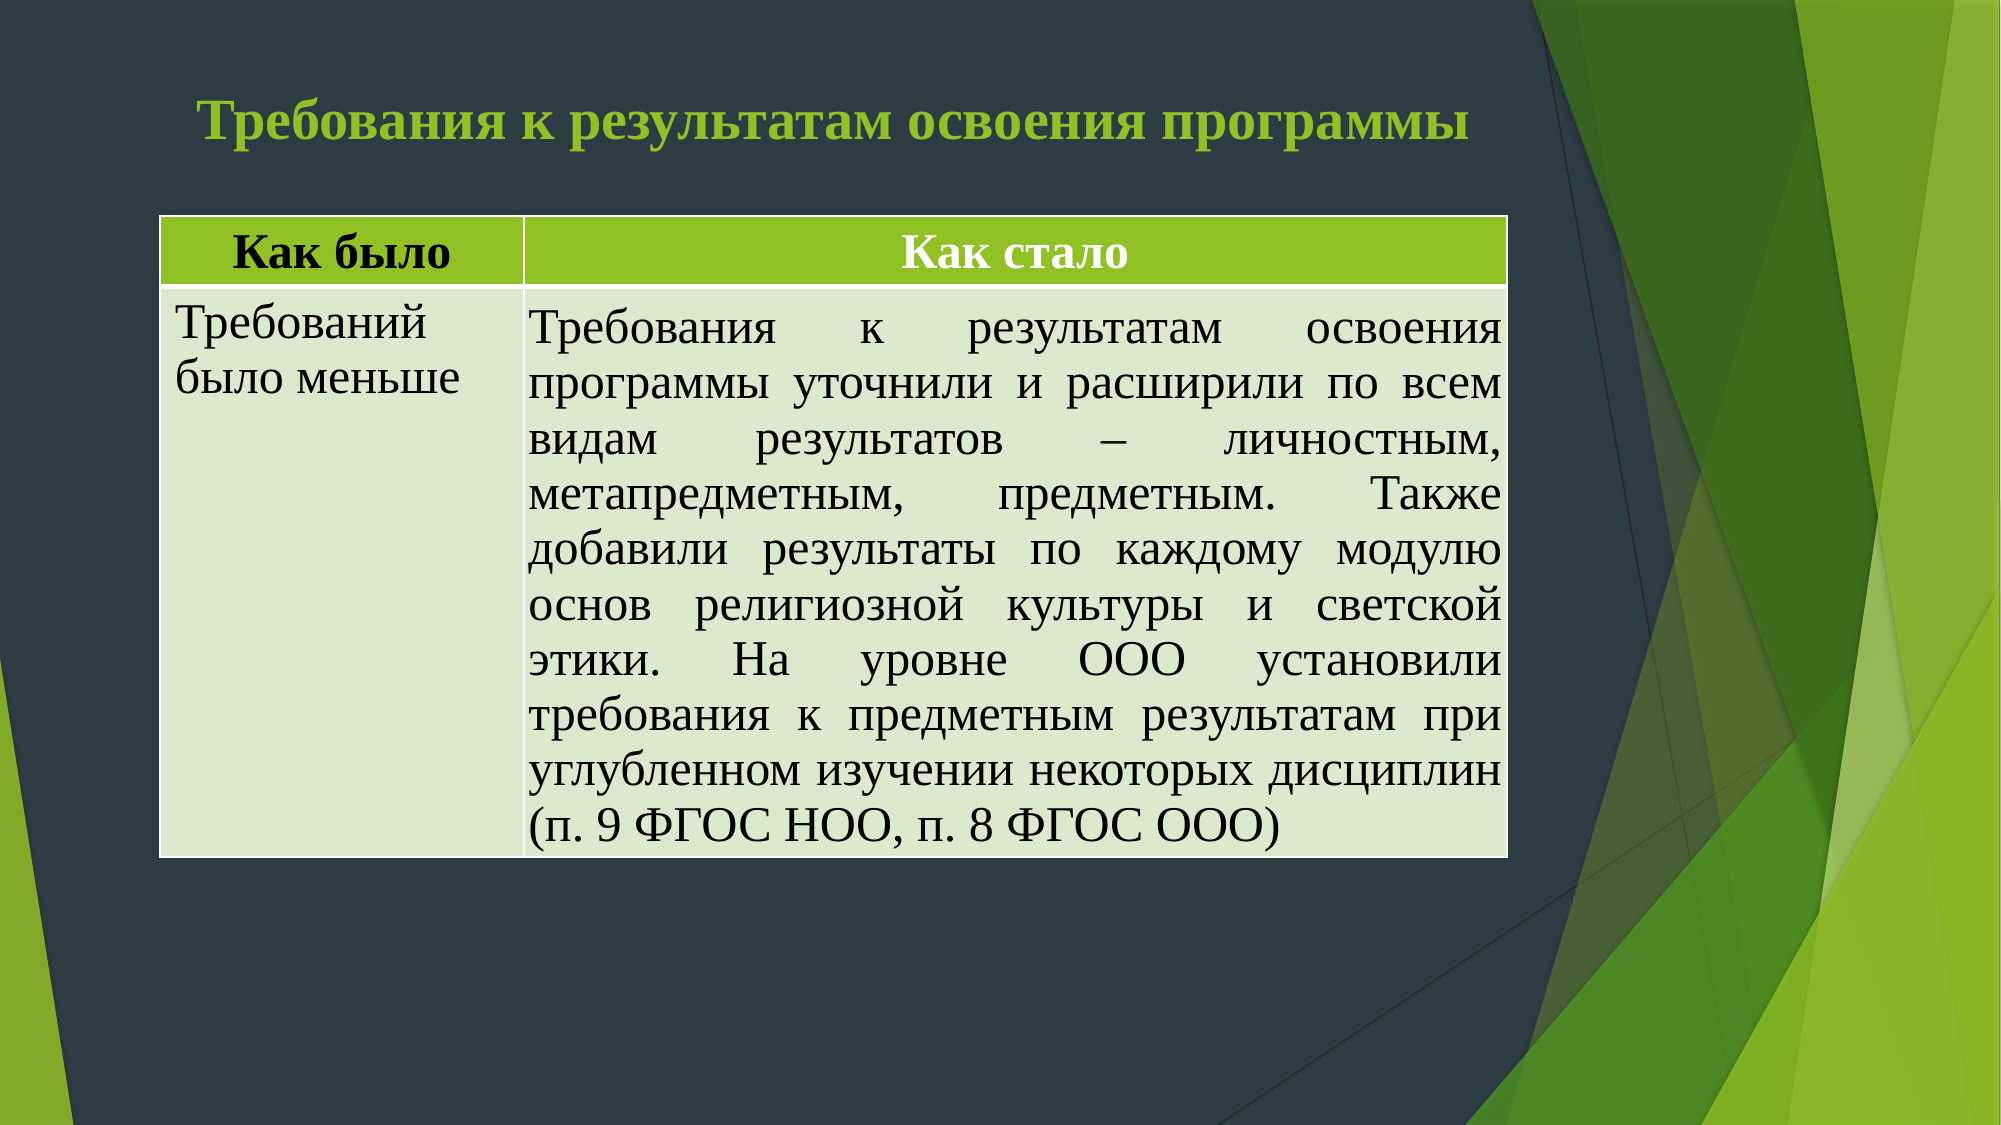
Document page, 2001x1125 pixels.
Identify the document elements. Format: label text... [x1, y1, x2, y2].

title Требования к результатам освоения программы [0, 73, 1696, 292]
table_header Как было [161, 217, 523, 284]
table_cell Требований было меньше [161, 289, 523, 856]
table_cell Требования к результатам освоения программы уточнили и расширили по всем видам результатов – личностным, метапредметным, предметным. Также добавили результаты по каждому модулю основ религиозной культуры и светской этики. На уровне ООО установили требования к предметным результатам при углубленном изучении некоторых дисциплин (п. 9 ФГОС НОО, п. 8 ФГОС ООО) [525, 289, 1506, 856]
table_header Как стало [525, 217, 1506, 284]
